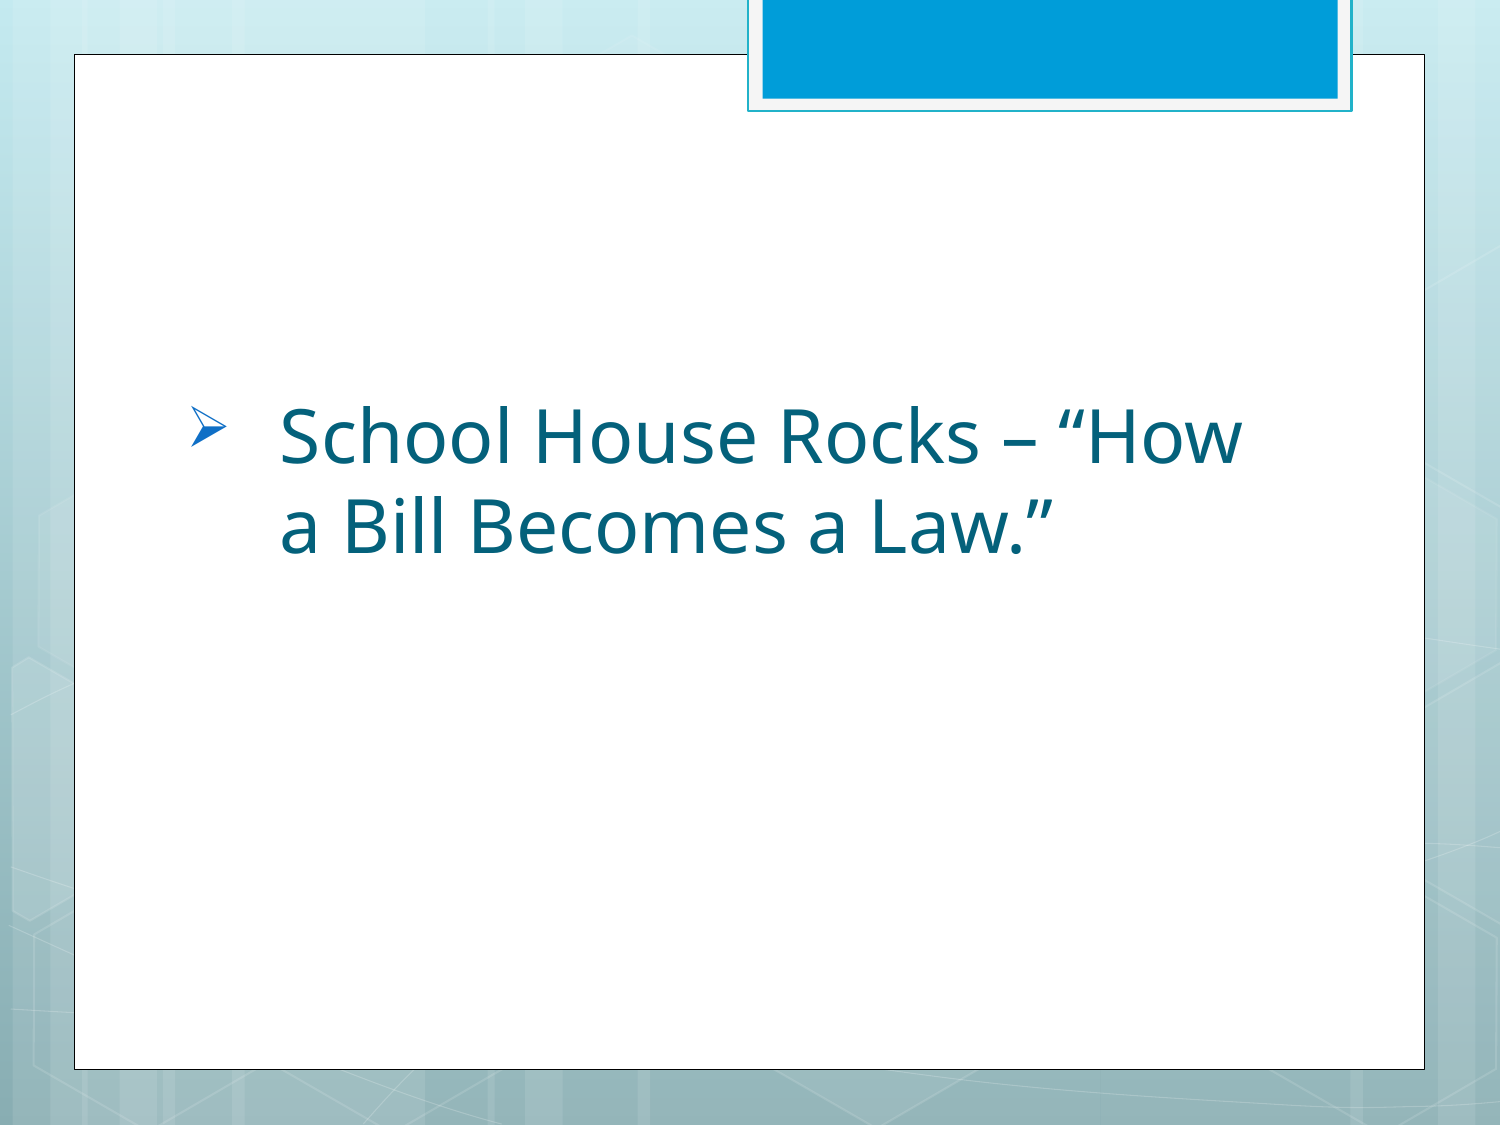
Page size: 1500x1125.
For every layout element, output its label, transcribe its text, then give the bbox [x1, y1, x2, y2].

list School House Rocks – “How a Bill Becomes a Law.” [171, 381, 1283, 957]
